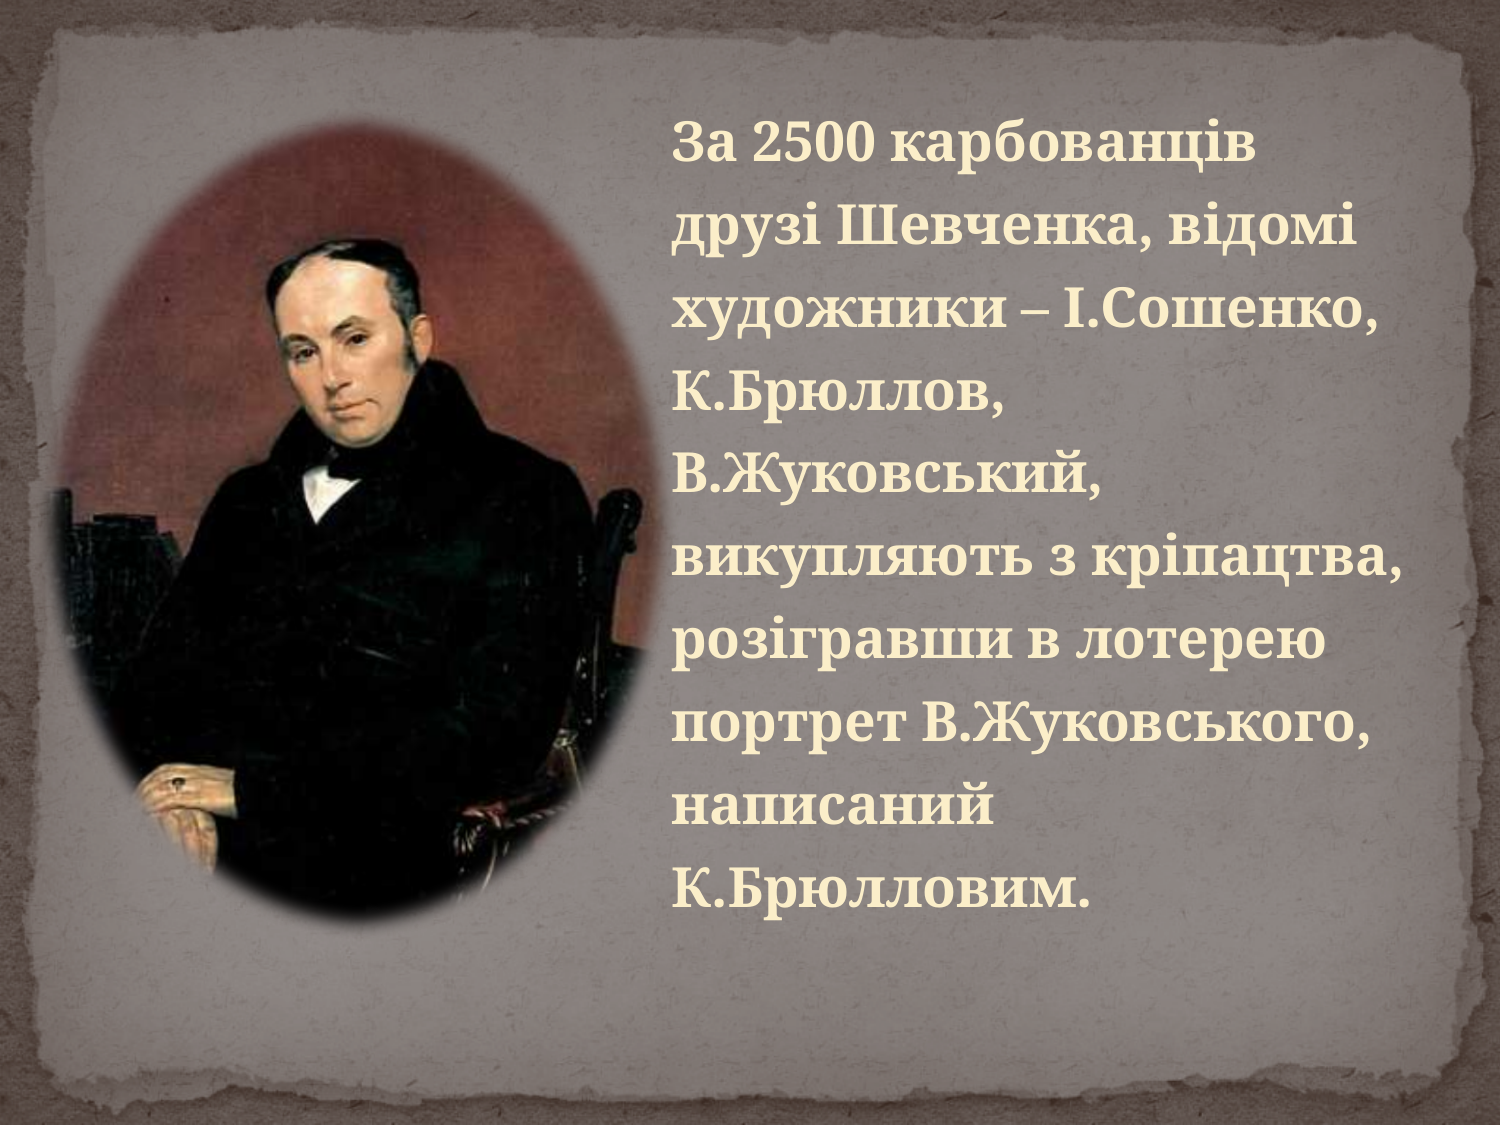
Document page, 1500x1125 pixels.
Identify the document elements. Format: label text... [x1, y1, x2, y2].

picture [34, 105, 680, 941]
list За 2500 карбованців друзі Шевченка, відомі художники – І.Сошенко, К.Брюллов, В.Жуковський, викупляють з кріпацтва, розігравши в лотерею портрет В.Жуковського, написаний К.Брюлловим. [656, 82, 1426, 1008]
